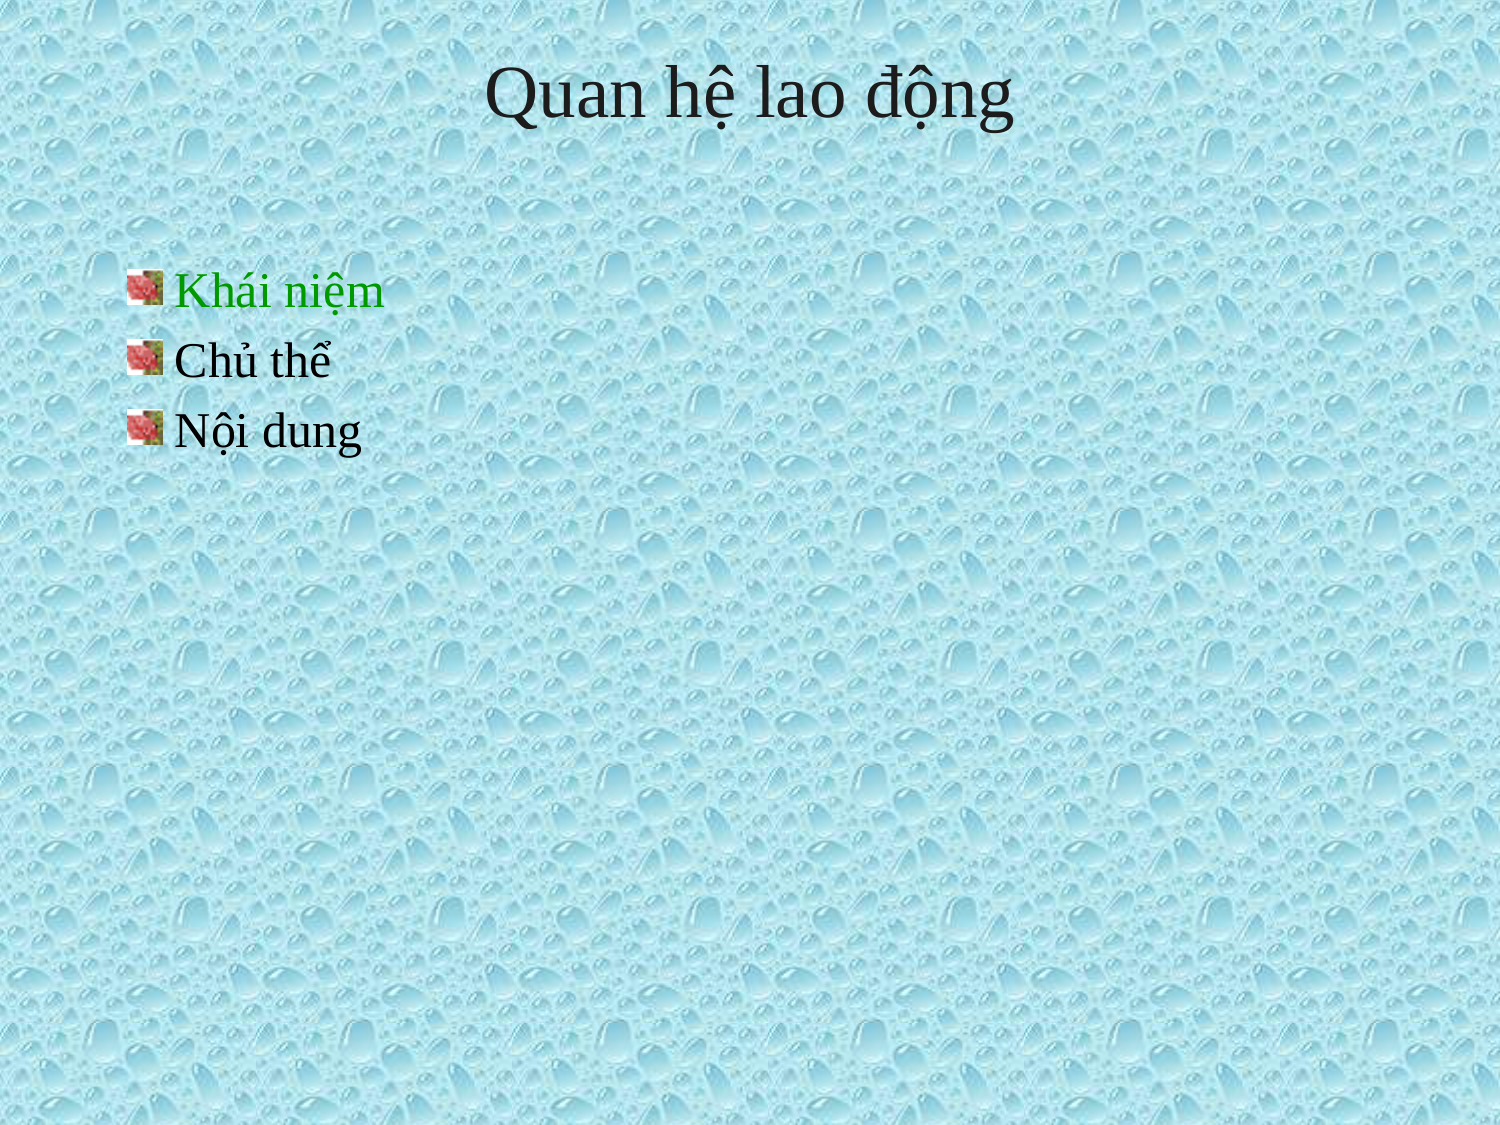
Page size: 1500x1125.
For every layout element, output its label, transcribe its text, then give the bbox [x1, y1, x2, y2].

title Quan hệ lao động [112, 0, 1388, 176]
subtitle Khái niệm Chủ thể Nội dung [112, 249, 1401, 976]
picture [0, 0, 1500, 1125]
